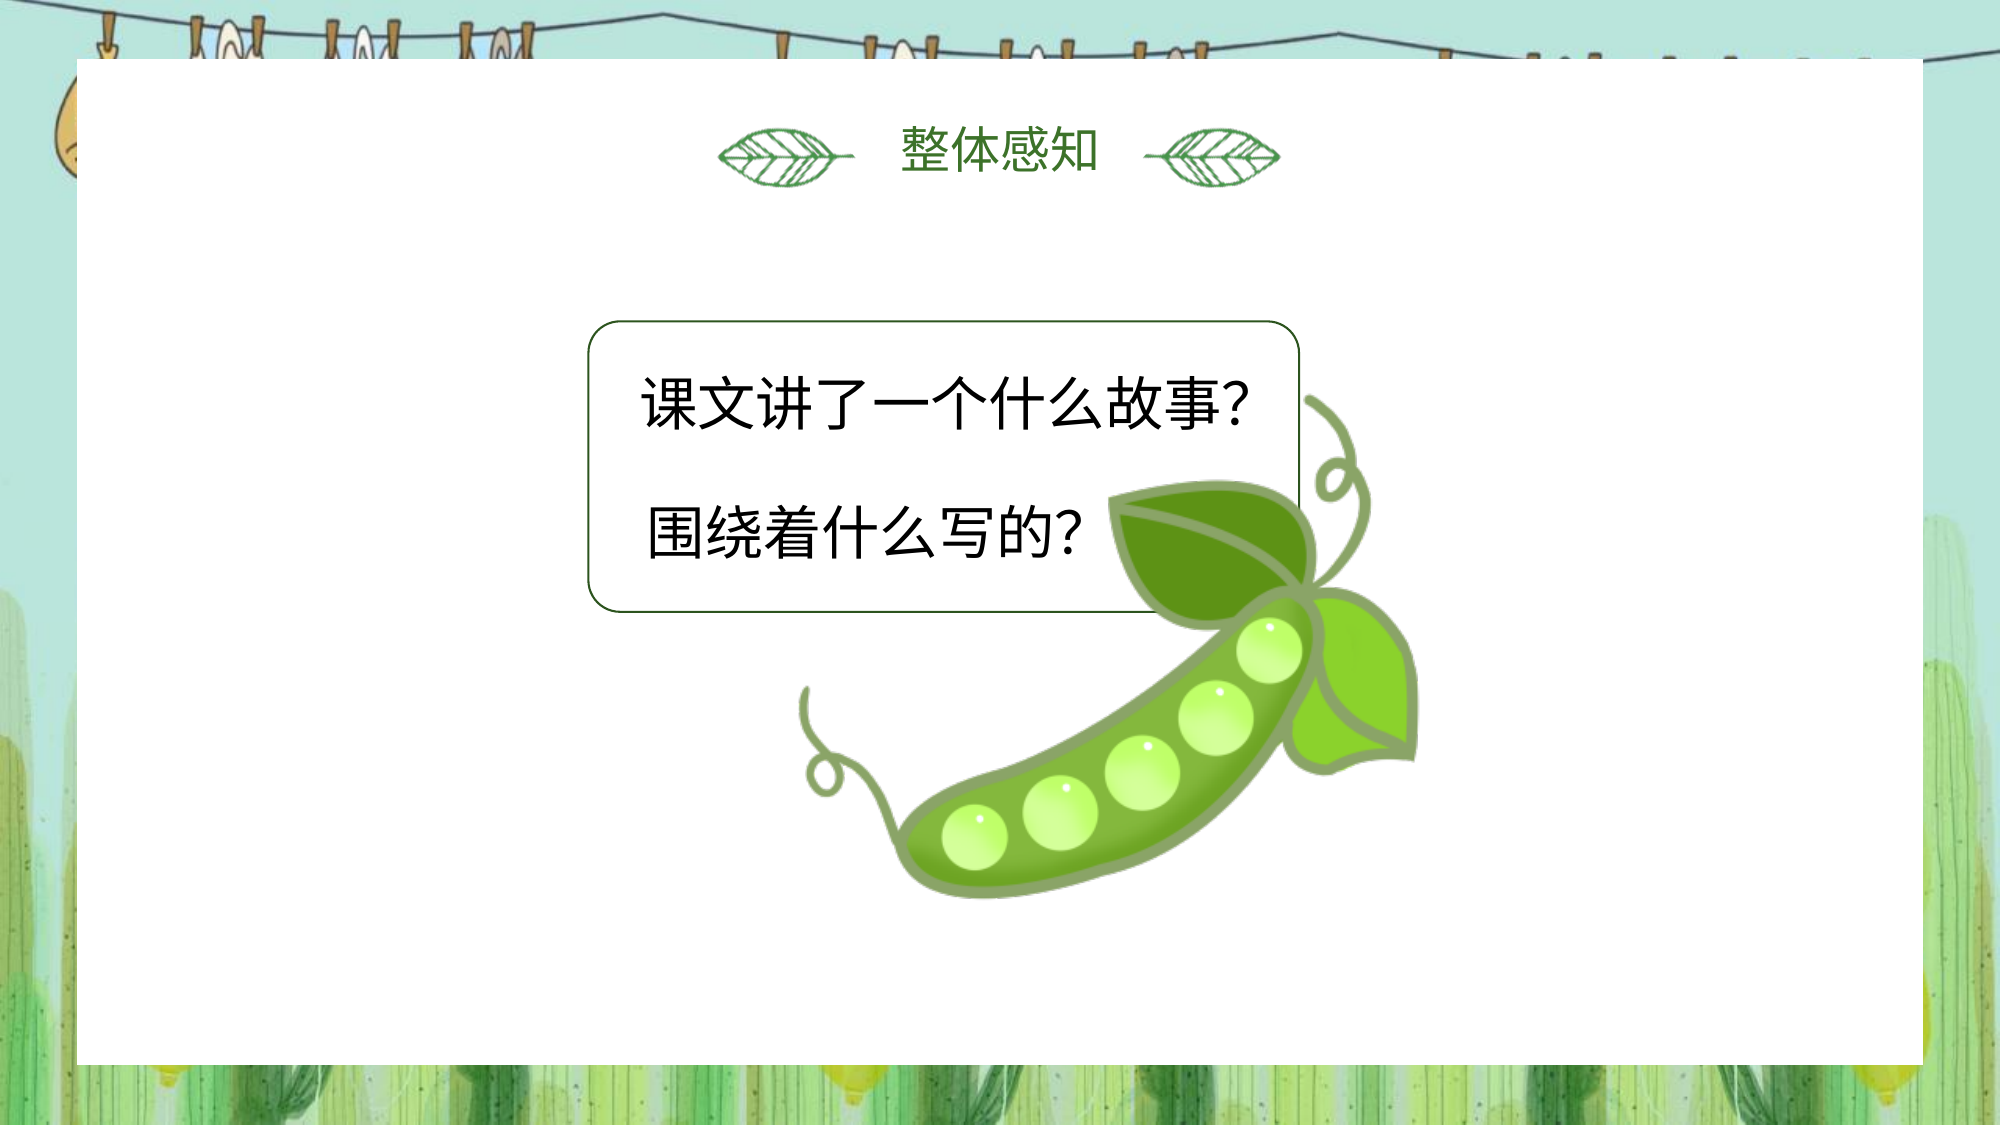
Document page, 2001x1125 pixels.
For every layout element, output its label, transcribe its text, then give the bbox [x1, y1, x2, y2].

list 整体感知 [879, 118, 1120, 201]
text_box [588, 321, 1300, 612]
picture [0, 0, 2000, 1125]
